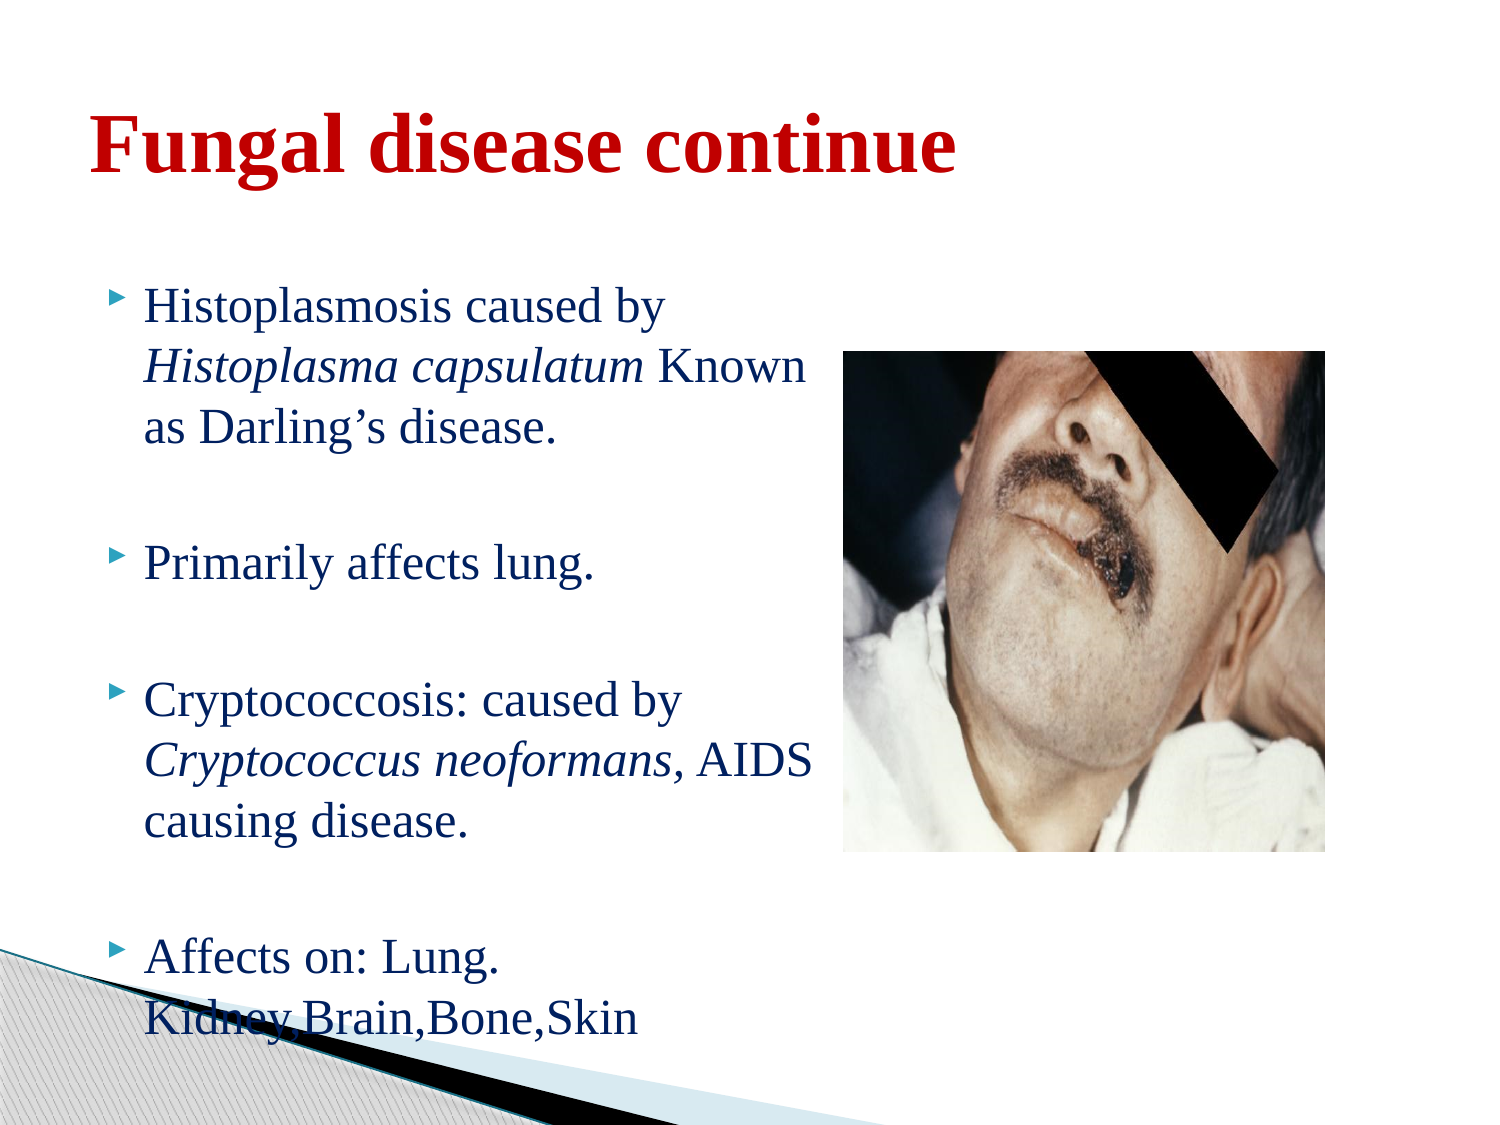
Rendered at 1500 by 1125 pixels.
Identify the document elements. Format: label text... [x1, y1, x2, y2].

picture [843, 351, 1325, 852]
title Fungal disease continue [75, 45, 1425, 233]
list Histoplasmosis caused by Histoplasma capsulatum Known as Darling’s disease. Primarily affects lung. Cryptococcosis: caused by Cryptococcus neoformans, AIDS causing disease. Affects on: Lung. Kidney,Brain,Bone,Skin [75, 264, 868, 1059]
